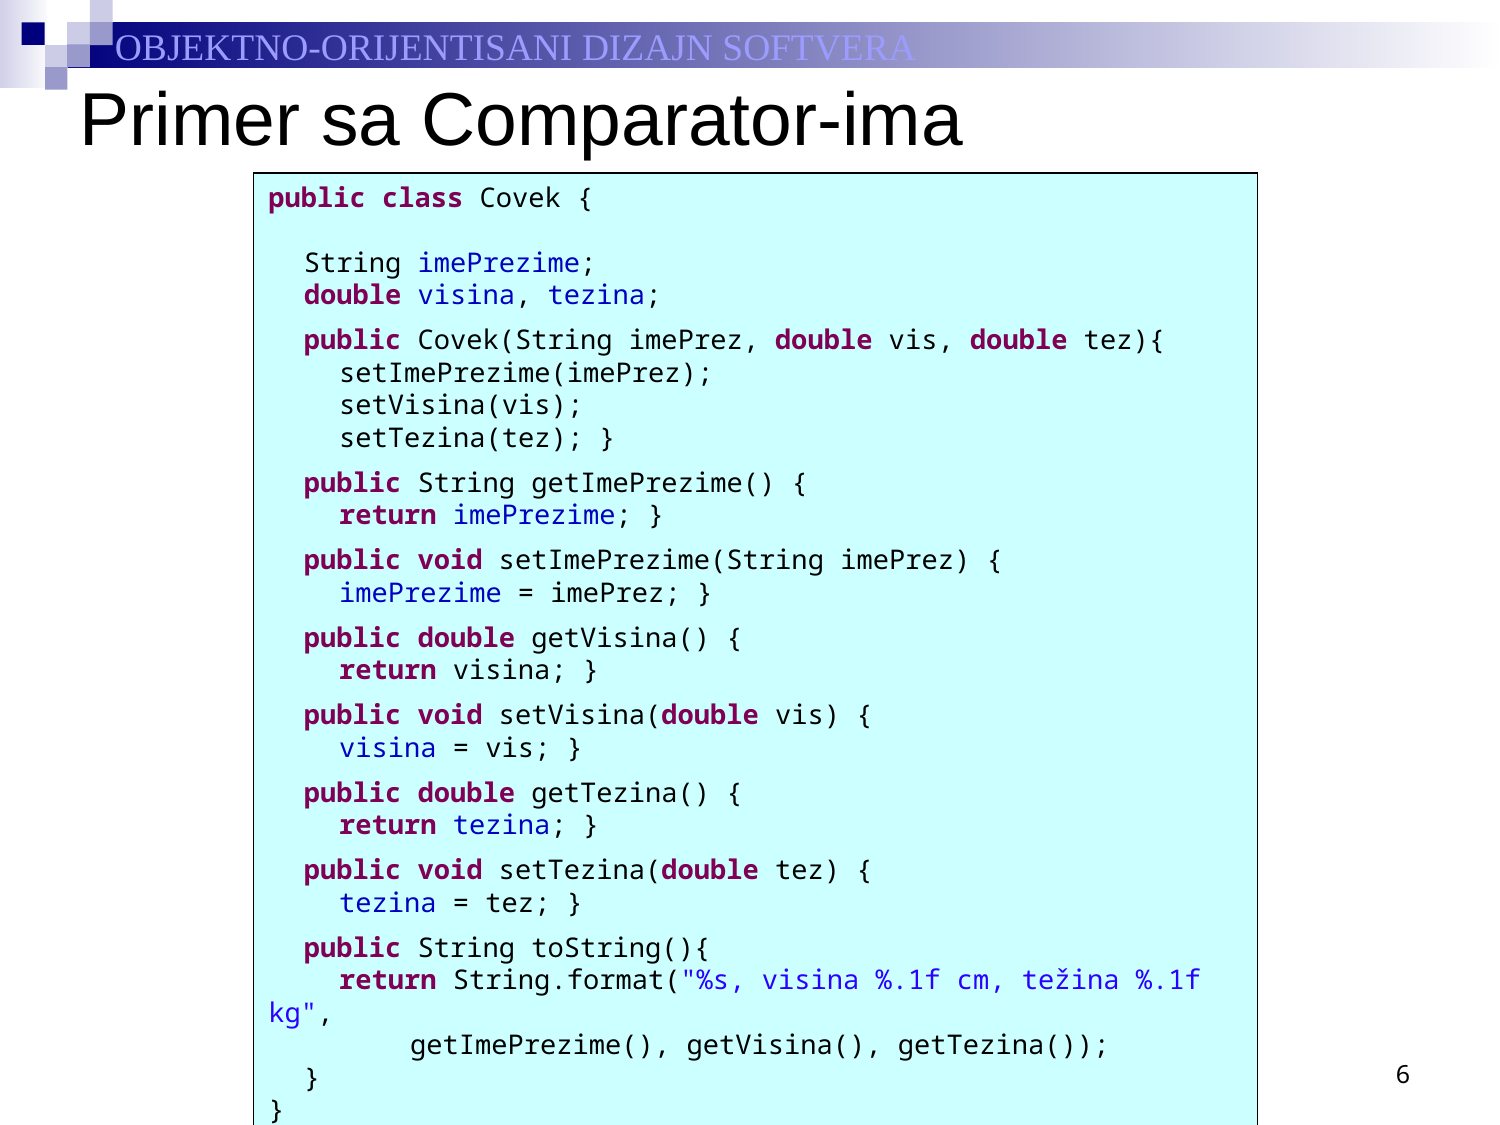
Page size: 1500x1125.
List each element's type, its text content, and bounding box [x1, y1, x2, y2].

title Primer sa Comparator-ima [64, 66, 1022, 165]
slide_number 6 [1258, 1024, 1426, 1101]
text_box public class Covek { String imePrezime; double visina, tezina; public Covek(String imePrez, double vis, double tez){ setImePrezime(imePrez); setVisina(vis); setTezina(tez); } public String getImePrezime() { return imePrezime; } public void setImePrezime(String imePrez) { imePrezime = imePrez; } public double getVisina() { return visina; } public void setVisina(double vis) { visina = vis; } public double getTezina() { return tezina; } public void setTezina(double tez) { tezina = tez; } public String toString(){ return String.format("%s, visina %.1f cm, težina %.1f kg", getImePrezime(), getVisina(), getTezina()); } } [253, 172, 1258, 1125]
